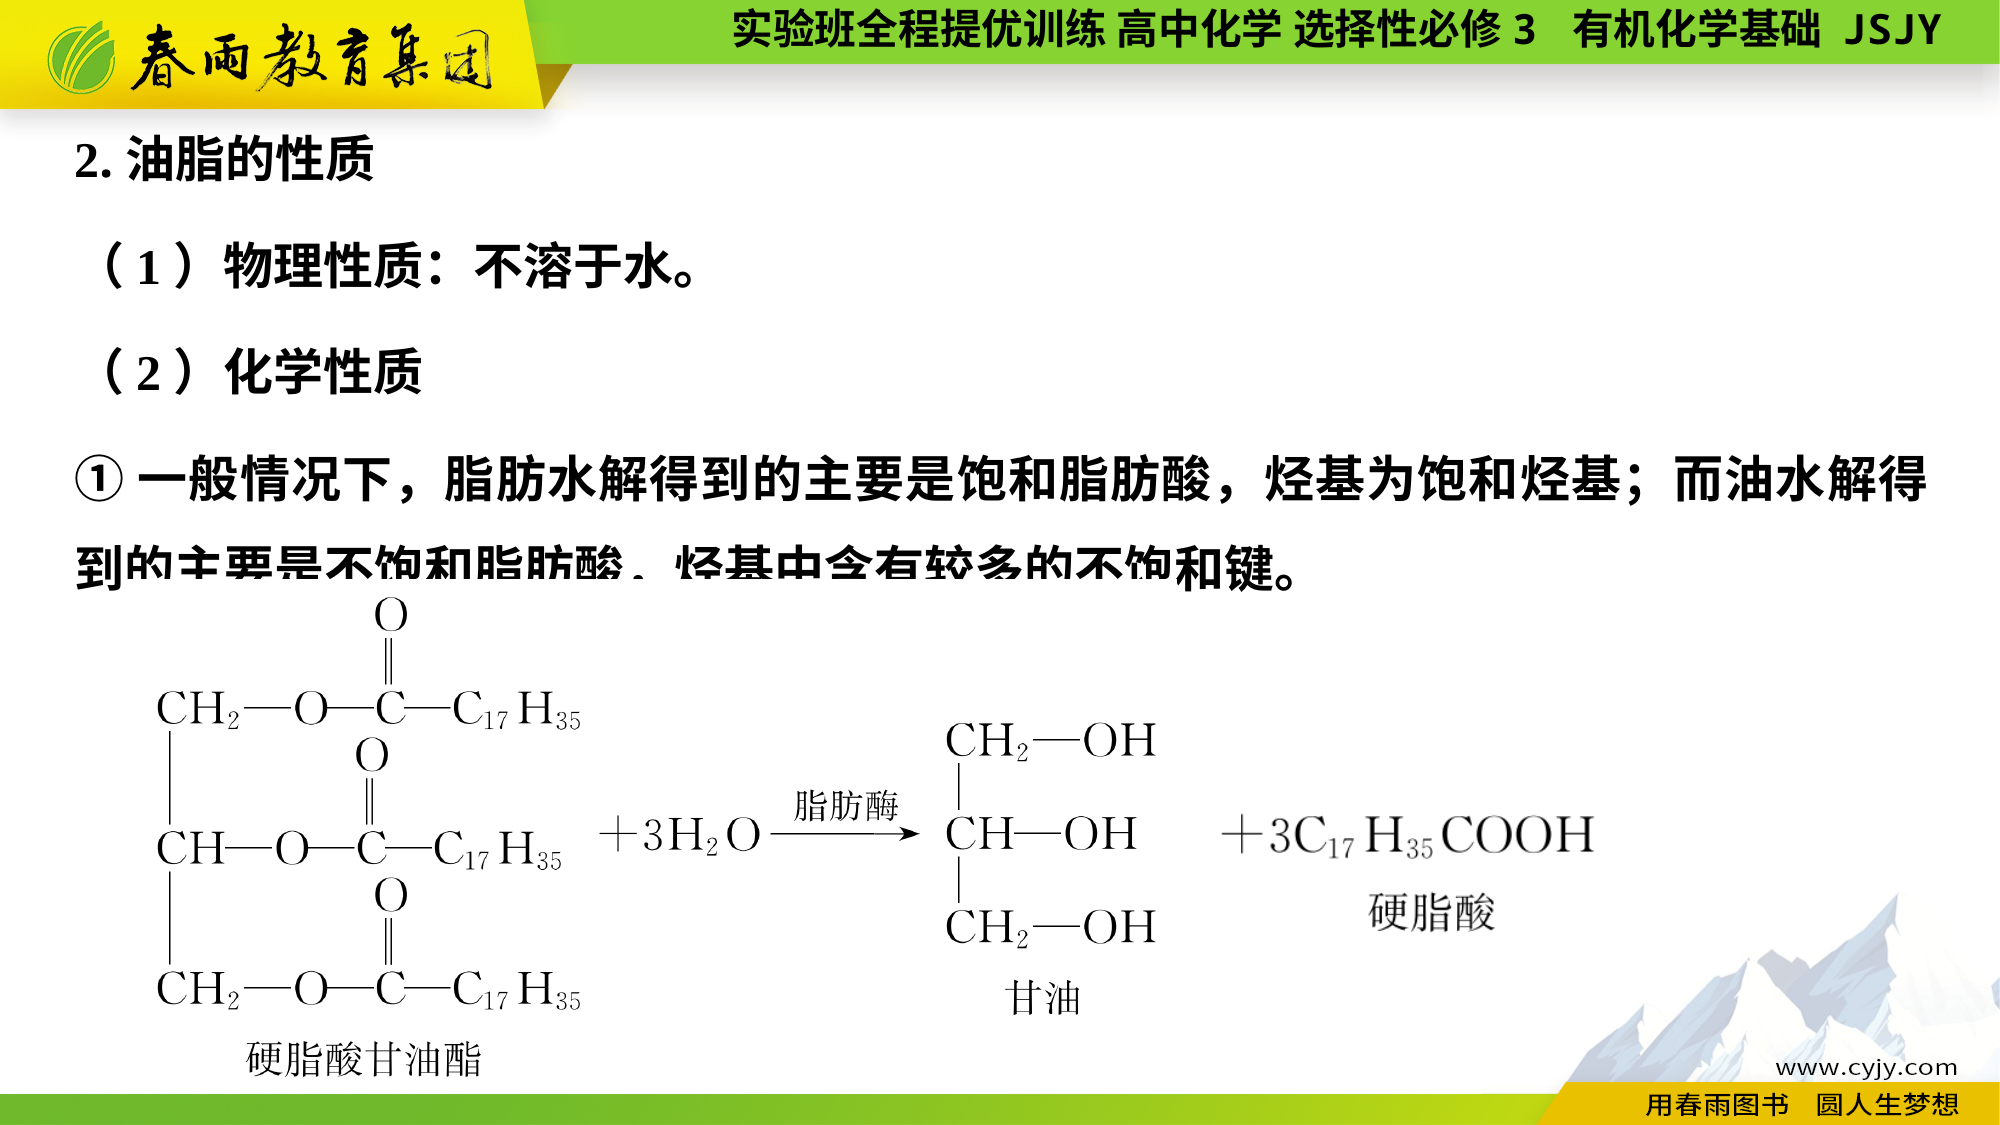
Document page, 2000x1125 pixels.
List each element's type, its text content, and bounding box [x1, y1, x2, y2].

picture [0, 0, 2000, 1125]
list 2.油脂的性质 （1）物理性质：不溶于水。 （2）化学性质 ①一般情况下，脂肪水解得到的主要是饱和脂肪酸，烃基为饱和烃基；而油水解得到的主要是不饱和脂肪酸，烃基中含有较多的不饱和键。 [59, 90, 1944, 599]
